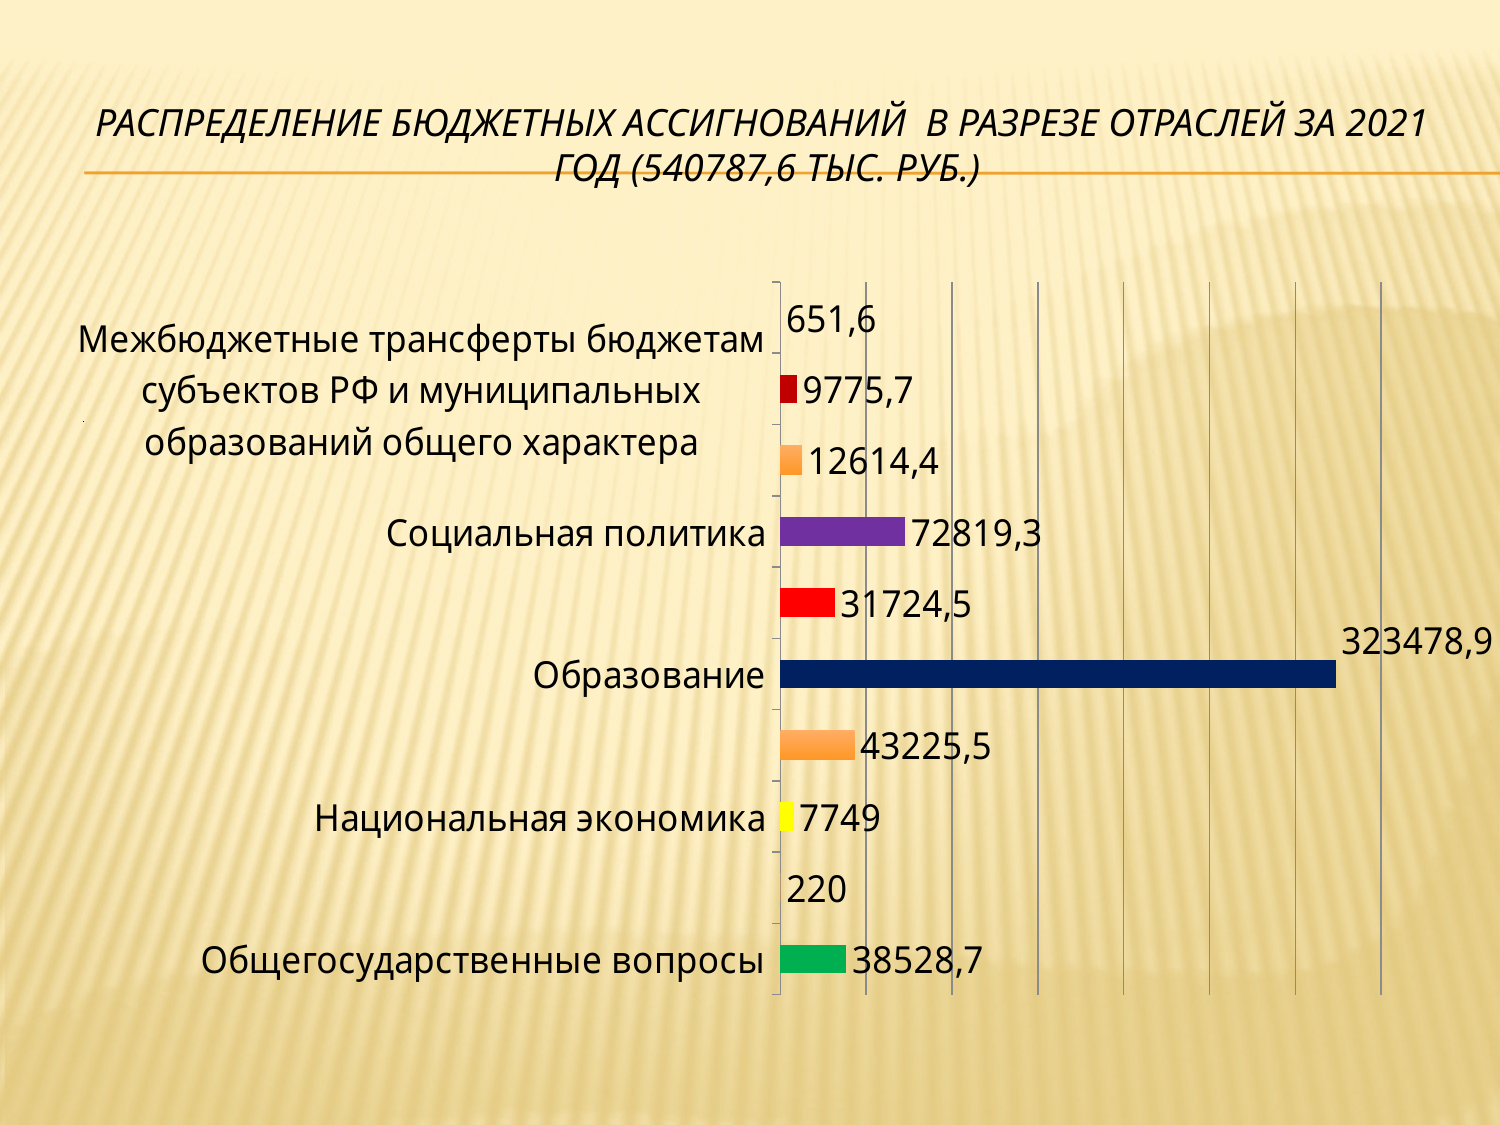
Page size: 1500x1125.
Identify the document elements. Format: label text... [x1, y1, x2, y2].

chart [49, 266, 1495, 1010]
title Распределение бюджетных ассигнований в разрезе отраслей за 2021 год (540787,6 тыс. руб.) [50, 75, 1475, 213]
picture [0, 0, 1500, 1125]
